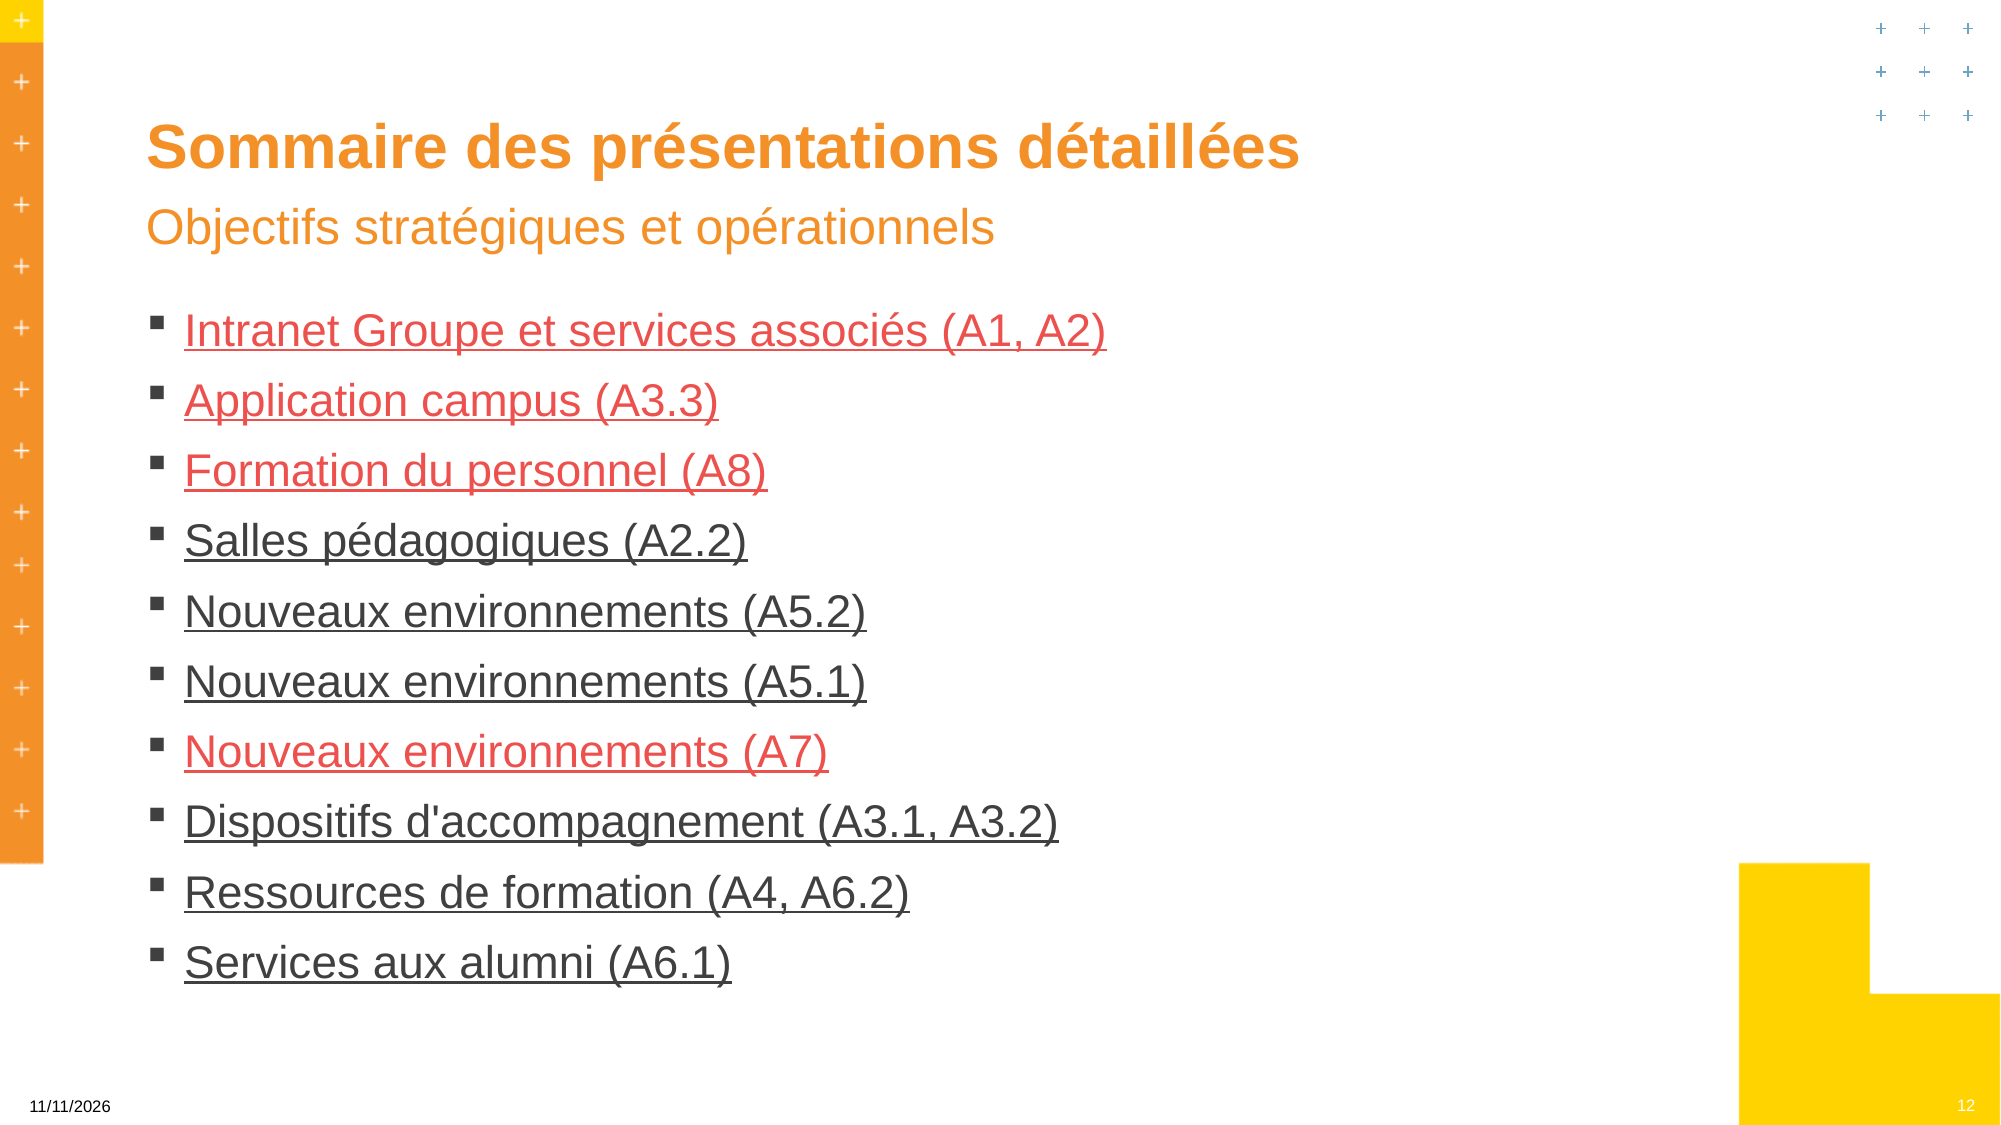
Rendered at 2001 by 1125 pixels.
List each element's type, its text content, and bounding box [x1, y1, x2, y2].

list Intranet Groupe et services associés (A1, A2) Application campus (A3.3) Formation du personnel (A8) Salles pédagogiques (A2.2) Nouveaux environnements (A5.2) Nouveaux environnements (A5.1) Nouveaux environnements (A7) Dispositifs d'accompagnement (A3.1, A3.2) Ressources de formation (A4, A6.2) Services aux alumni (A6.1) [146, 306, 1734, 1014]
slide_number 12 [1531, 1084, 1982, 1125]
title Sommaire des présentations détaillées [146, 114, 1855, 208]
picture [0, 0, 2001, 1125]
text_box Objectifs stratégiques et opérationnels [145, 201, 1851, 294]
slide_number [23, 1085, 474, 1125]
